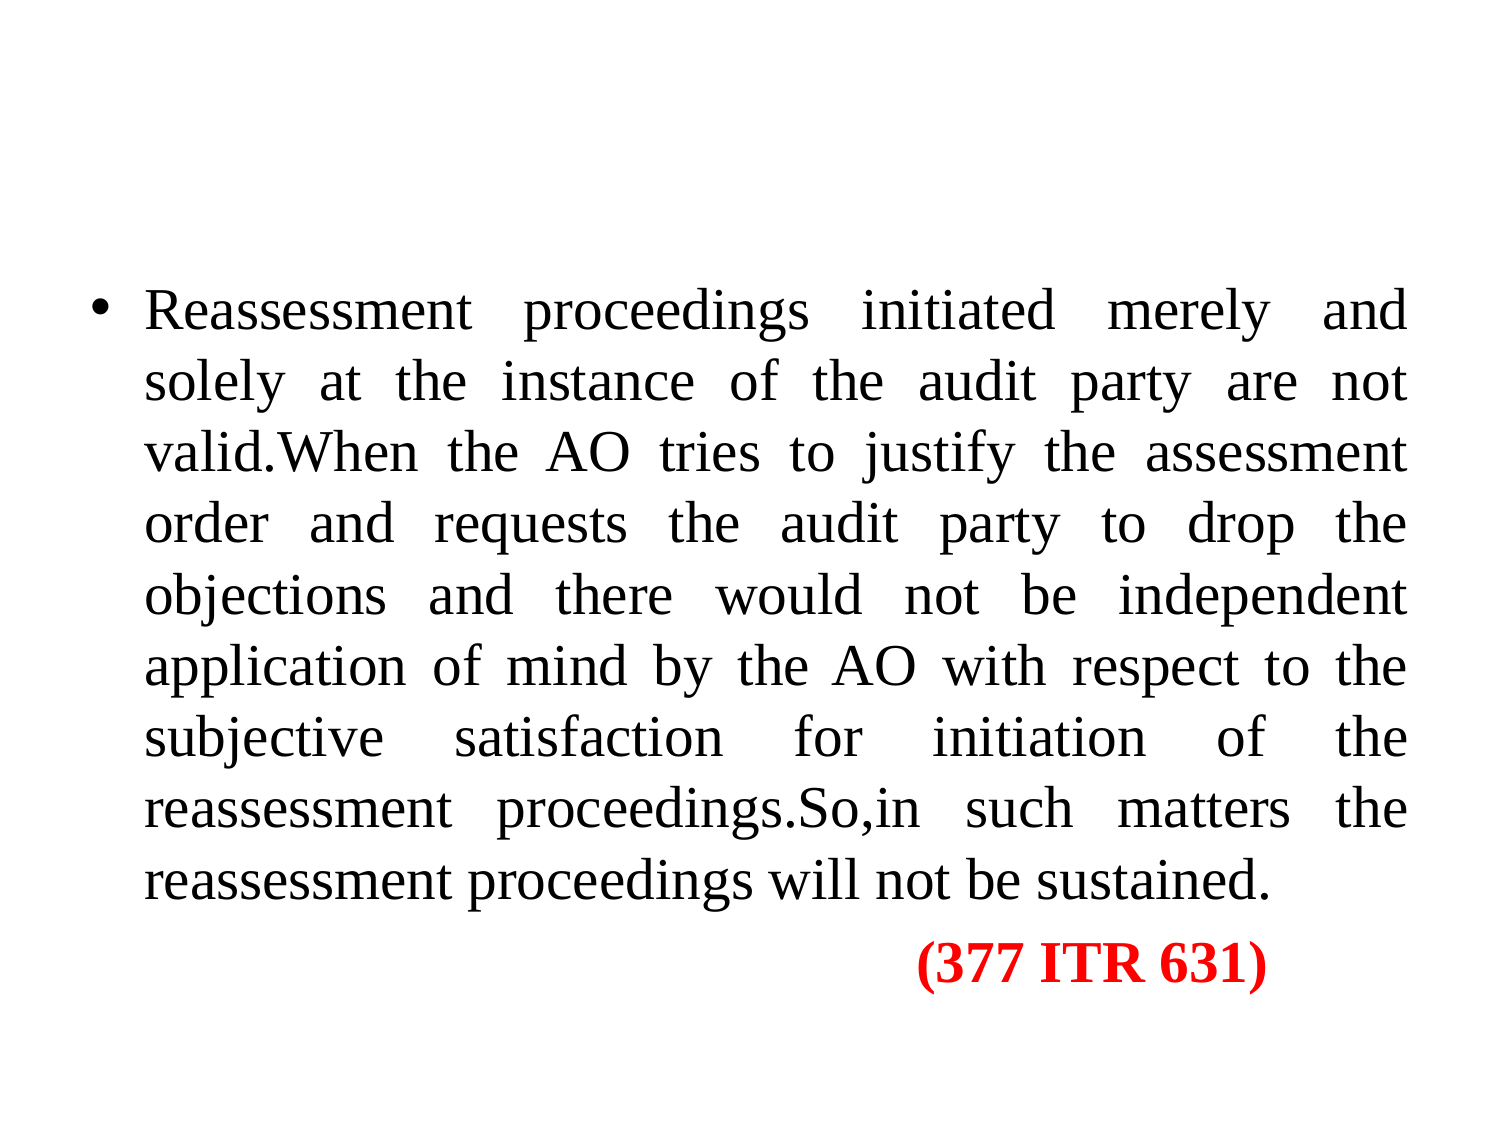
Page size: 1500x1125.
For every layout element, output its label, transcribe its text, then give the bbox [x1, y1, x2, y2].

list Reassessment proceedings initiated merely and solely at the instance of the audit party are not valid.When the AO tries to justify the assessment order and requests the audit party to drop the objections and there would not be independent application of mind by the AO with respect to the subjective satisfaction for initiation of the reassessment proceedings.So,in such matters the reassessment proceedings will not be sustained. (377 ITR 631) [75, 262, 1425, 1005]
